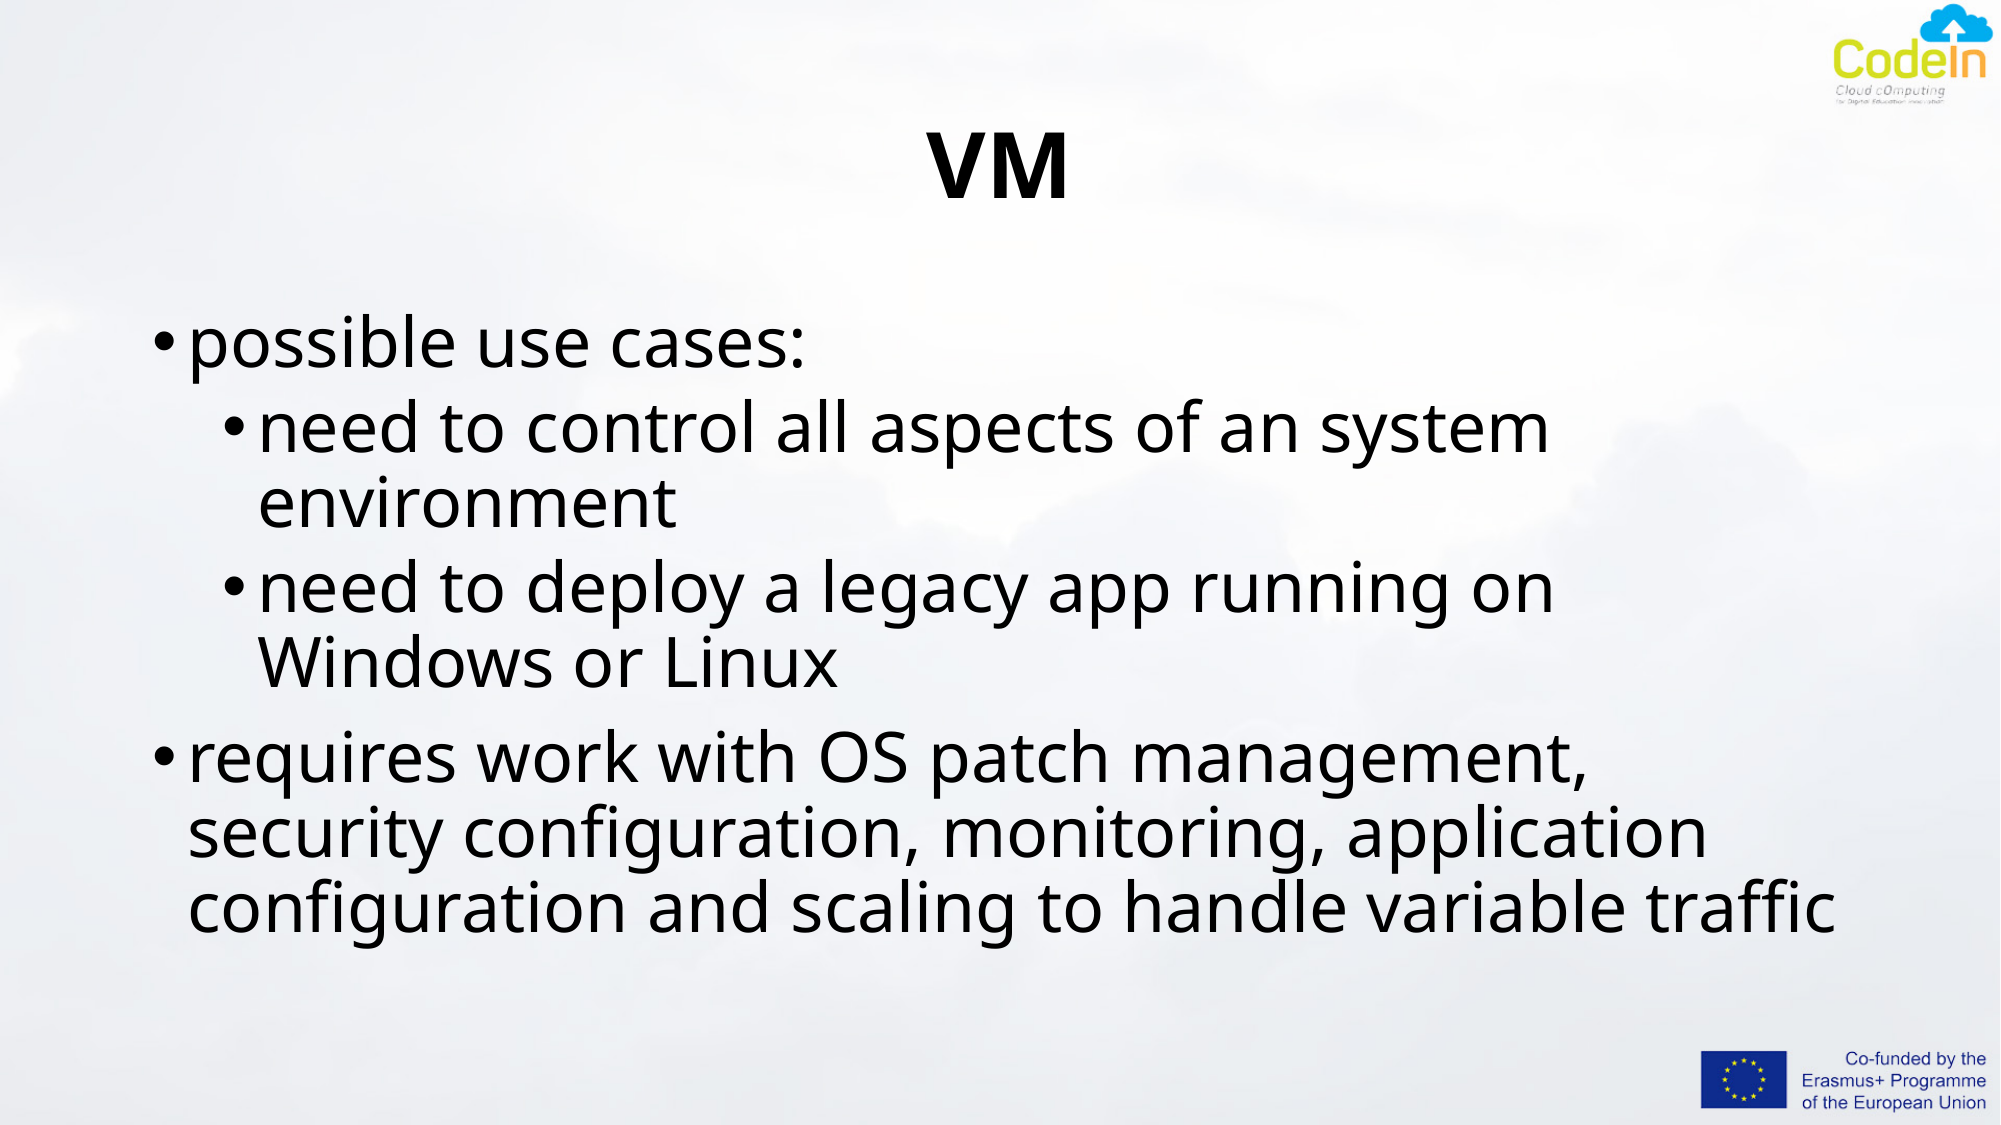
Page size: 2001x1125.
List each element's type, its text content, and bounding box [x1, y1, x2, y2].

list possible use cases: need to control all aspects of an system environment need to deploy a legacy app running on Windows or Linux requires work with OS patch management, security configuration, monitoring, application configuration and scaling to handle variable traffic [137, 299, 1863, 1014]
title VM [137, 59, 1863, 278]
picture [0, 0, 2001, 1125]
